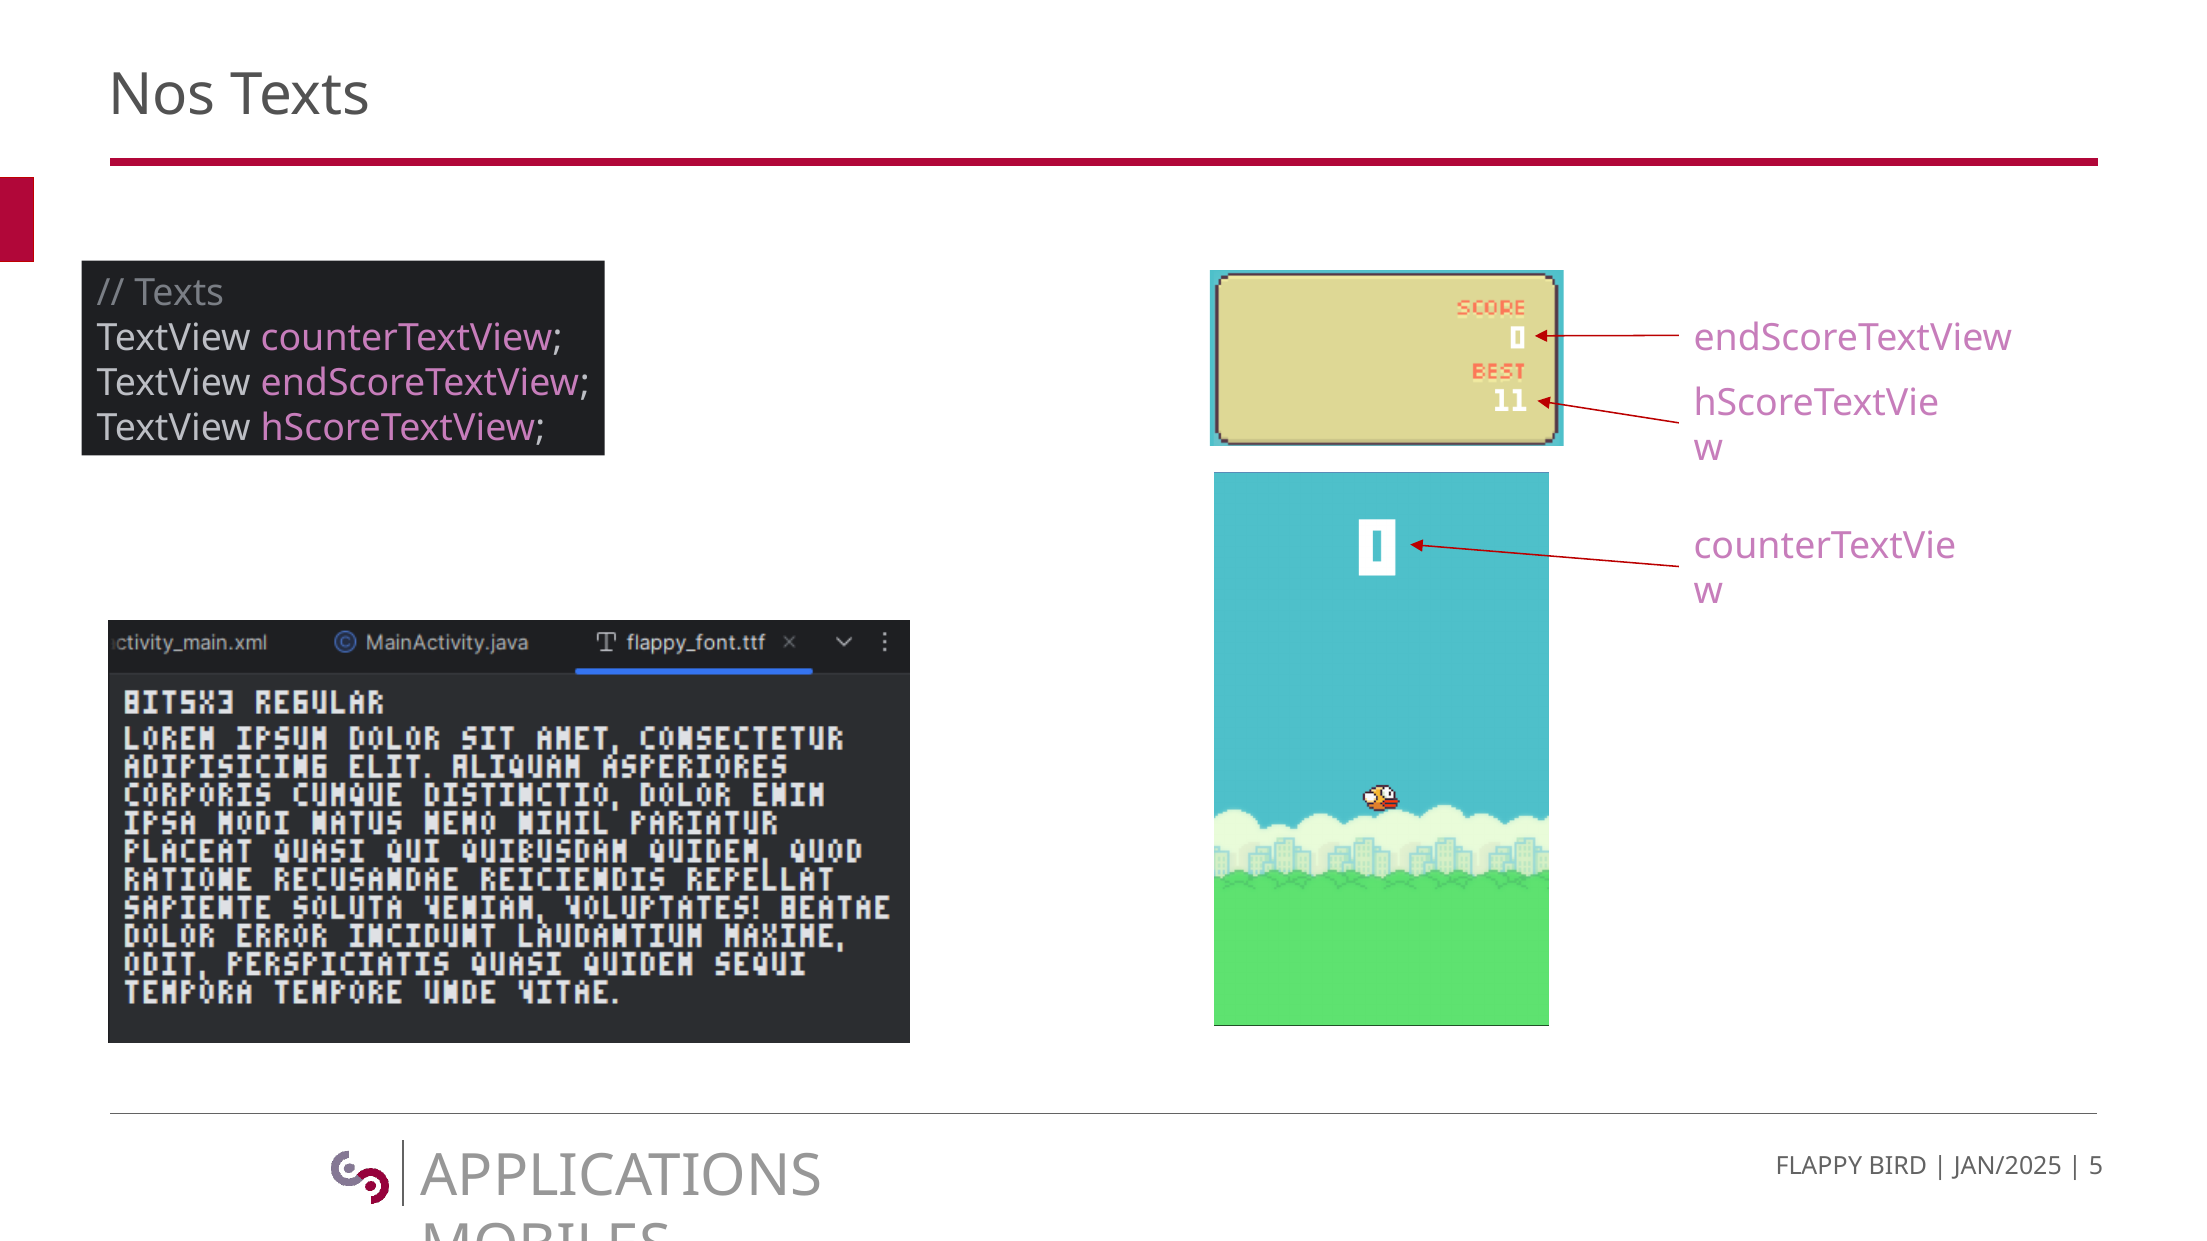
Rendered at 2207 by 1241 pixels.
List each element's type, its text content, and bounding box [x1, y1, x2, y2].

slide_number FLAPPY BIRD | JAN/2025 | 5 [878, 1149, 2104, 1180]
picture [311, 1141, 404, 1211]
picture [108, 620, 911, 1043]
text_box // Texts TextView counterTextView; TextView endScoreTextView; TextView hScoreTextView; [81, 260, 605, 456]
text_box hScoreTextView [1678, 370, 1959, 476]
picture [1214, 472, 1549, 1026]
text_box endScoreTextView [1678, 305, 2207, 366]
text_box counterTextView [1678, 514, 1975, 619]
title Nos Texts [108, 56, 2098, 127]
picture [1209, 270, 1564, 446]
